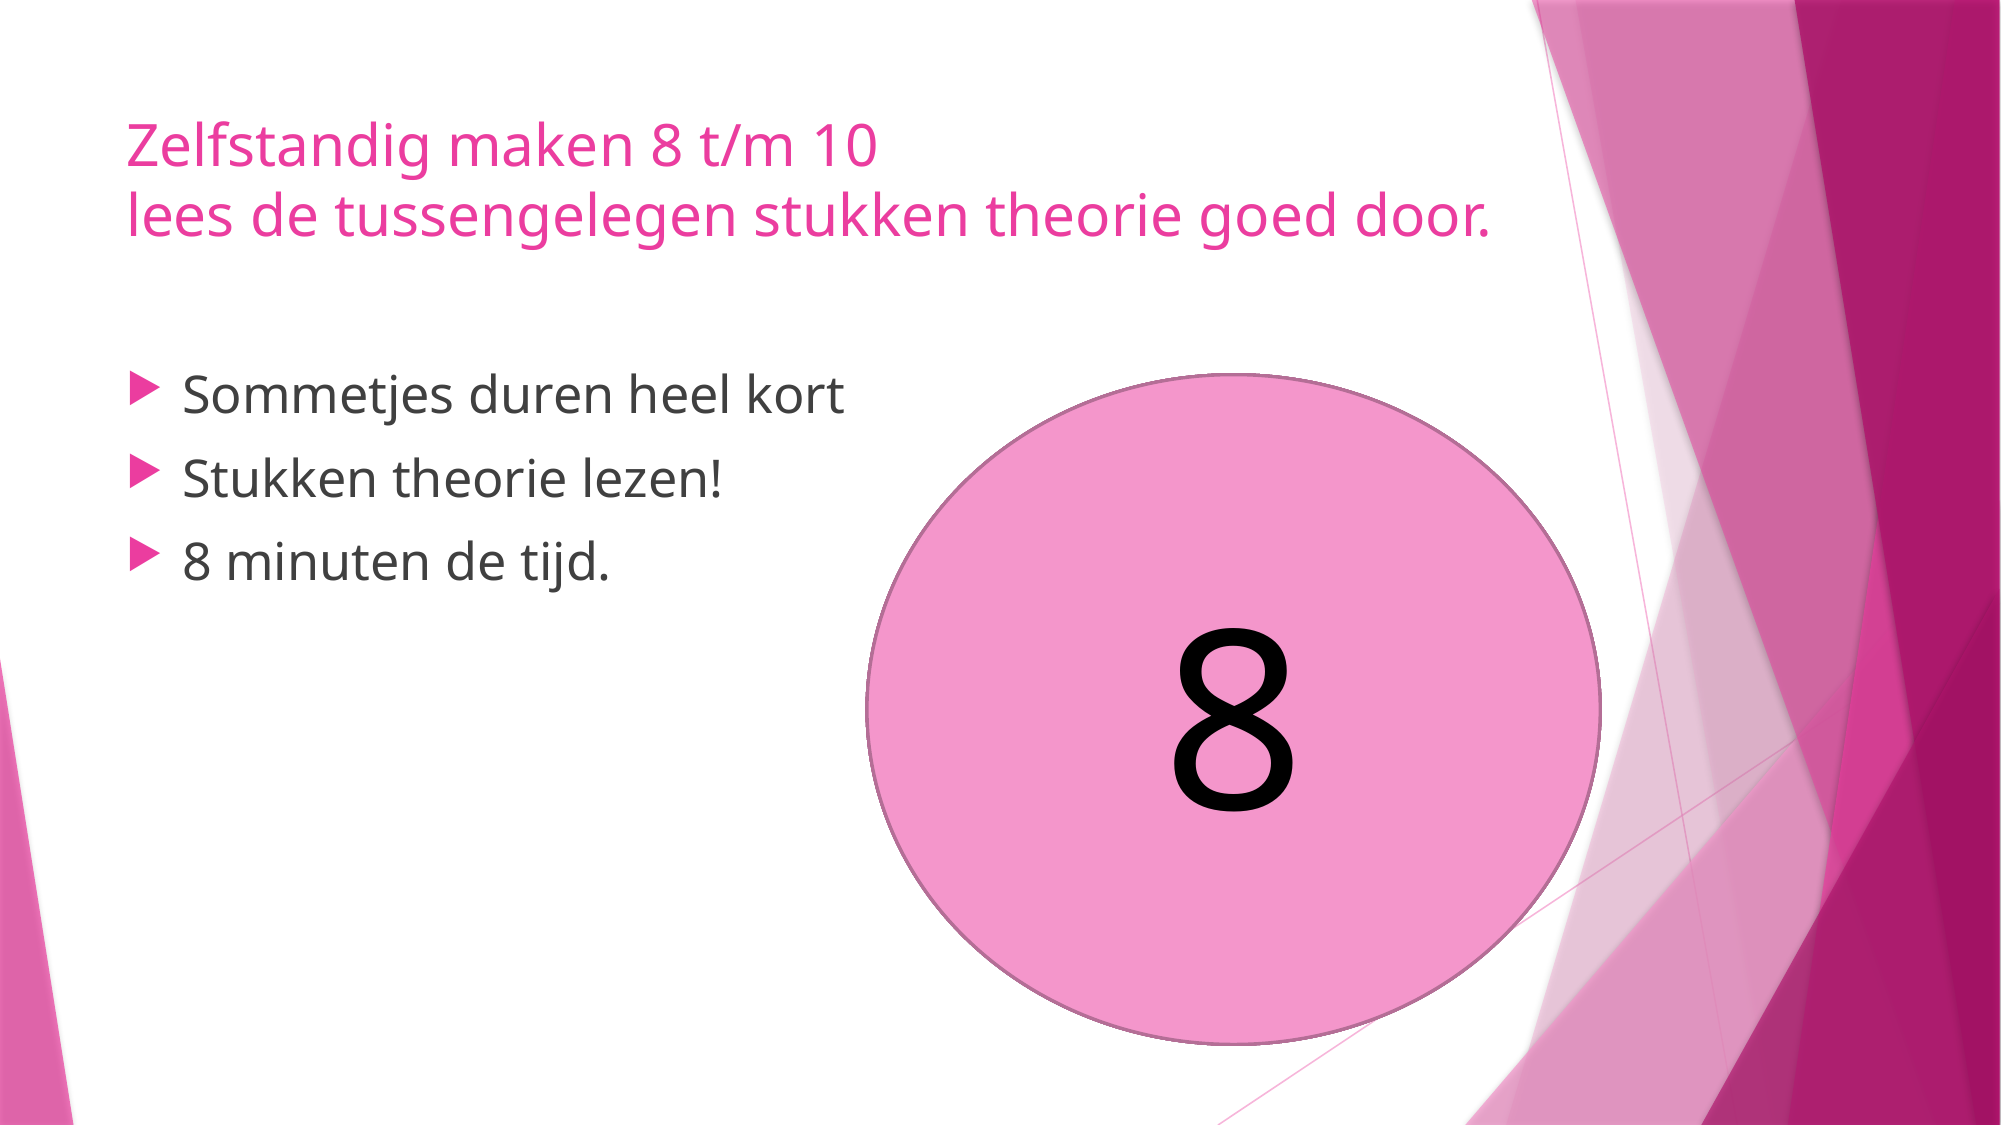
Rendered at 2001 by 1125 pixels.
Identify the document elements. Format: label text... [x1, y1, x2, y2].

list Sommetjes duren heel kort Stukken theorie lezen! 8 minuten de tijd. [111, 354, 1522, 992]
text_box 8 [865, 373, 1602, 1046]
title Zelfstandig maken 8 t/m 10 lees de tussengelegen stukken theorie goed door. [111, 99, 1522, 317]
